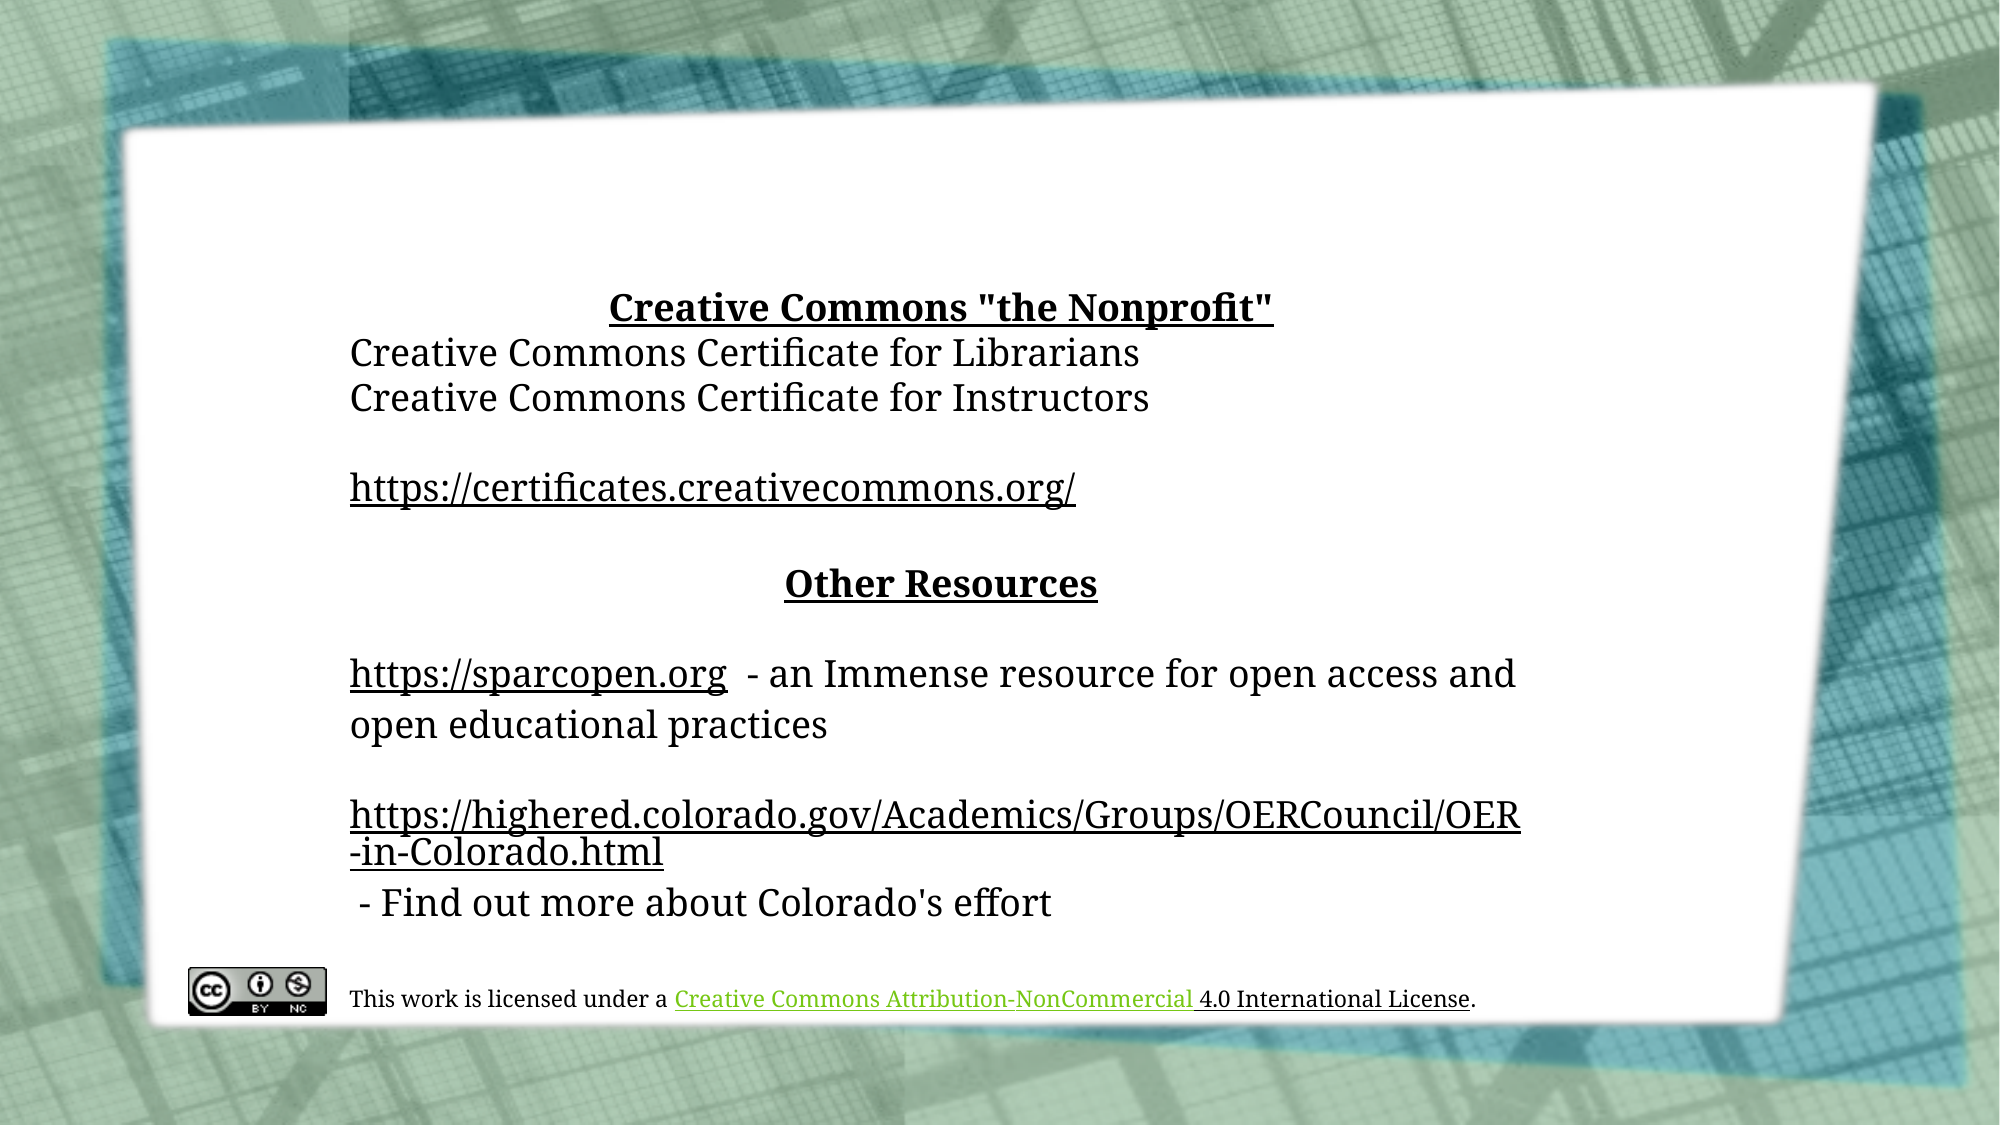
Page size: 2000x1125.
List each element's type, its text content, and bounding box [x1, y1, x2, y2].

picture [0, 0, 2000, 1125]
text_box This work is licensed under a Creative Commons Attribution-NonCommercial 4.0 International License. [334, 977, 1590, 1024]
text_box Creative Commons "the Nonprofit" Creative Commons Certificate for Librarians Creative Commons Certificate for Instructors https://certificates.creativecommons.org/ Other Resources https://sparcopen.org - an Immense resource for open access and open educational practices https://highered.colorado.gov/Academics/Groups/OERCouncil/OER-in-Colorado.html - Find out more about Colorado's effort [334, 276, 1548, 895]
